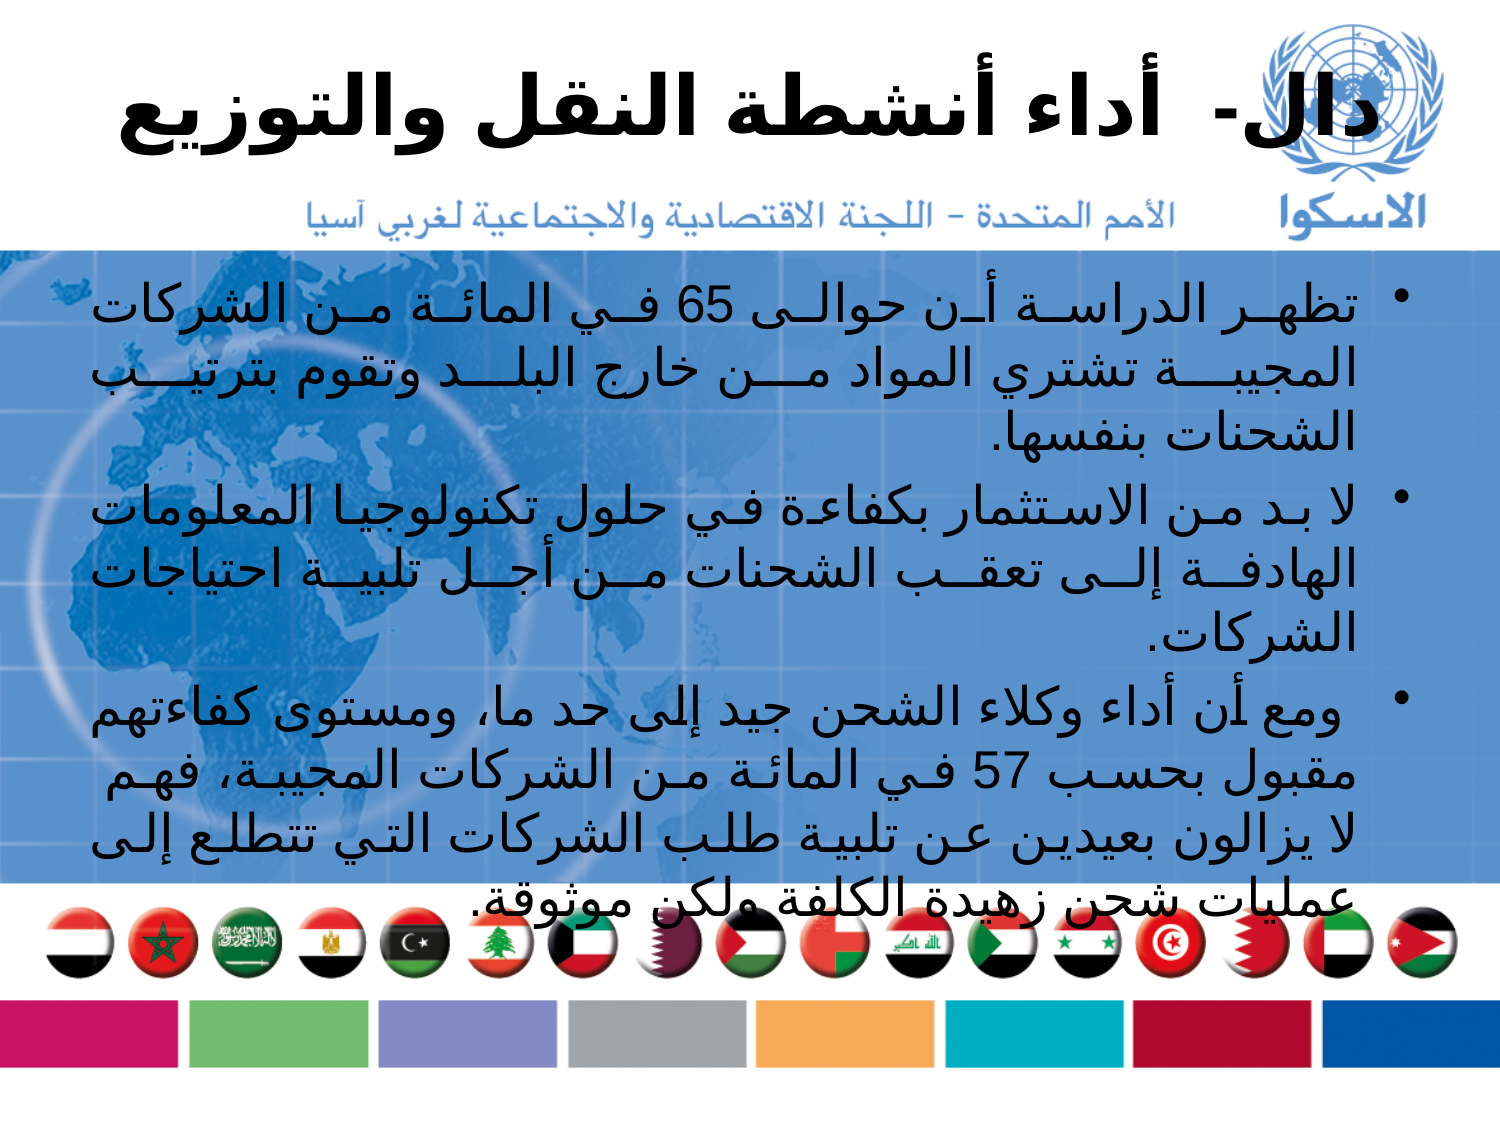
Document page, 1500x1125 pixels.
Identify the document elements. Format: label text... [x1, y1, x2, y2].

picture [0, 0, 1500, 1125]
title دال- أداء أنشطة النقل والتوزيع [75, 45, 1425, 262]
list تظهر الدراسة أن حوالى 65 في المائة من الشركات المجيبة تشتري المواد من خارج البلد وتقوم بترتيب الشحنات بنفسها. لا بد من الاستثمار بكفاءة في حلول تكنولوجيا المعلومات الهادفة إلى تعقب الشحنات من أجل تلبية احتياجات الشركات. ومع أن أداء وكلاء الشحن جيد إلى حد ما، ومستوى كفاءتهم مقبول بحسب 57 في المائة من الشركات المجيبة، فهم لا يزالون بعيدين عن تلبية طلب الشركات التي تتطلع إلى عمليات شحن زهيدة الكلفة ولكن موثوقة. [75, 262, 1425, 1005]
